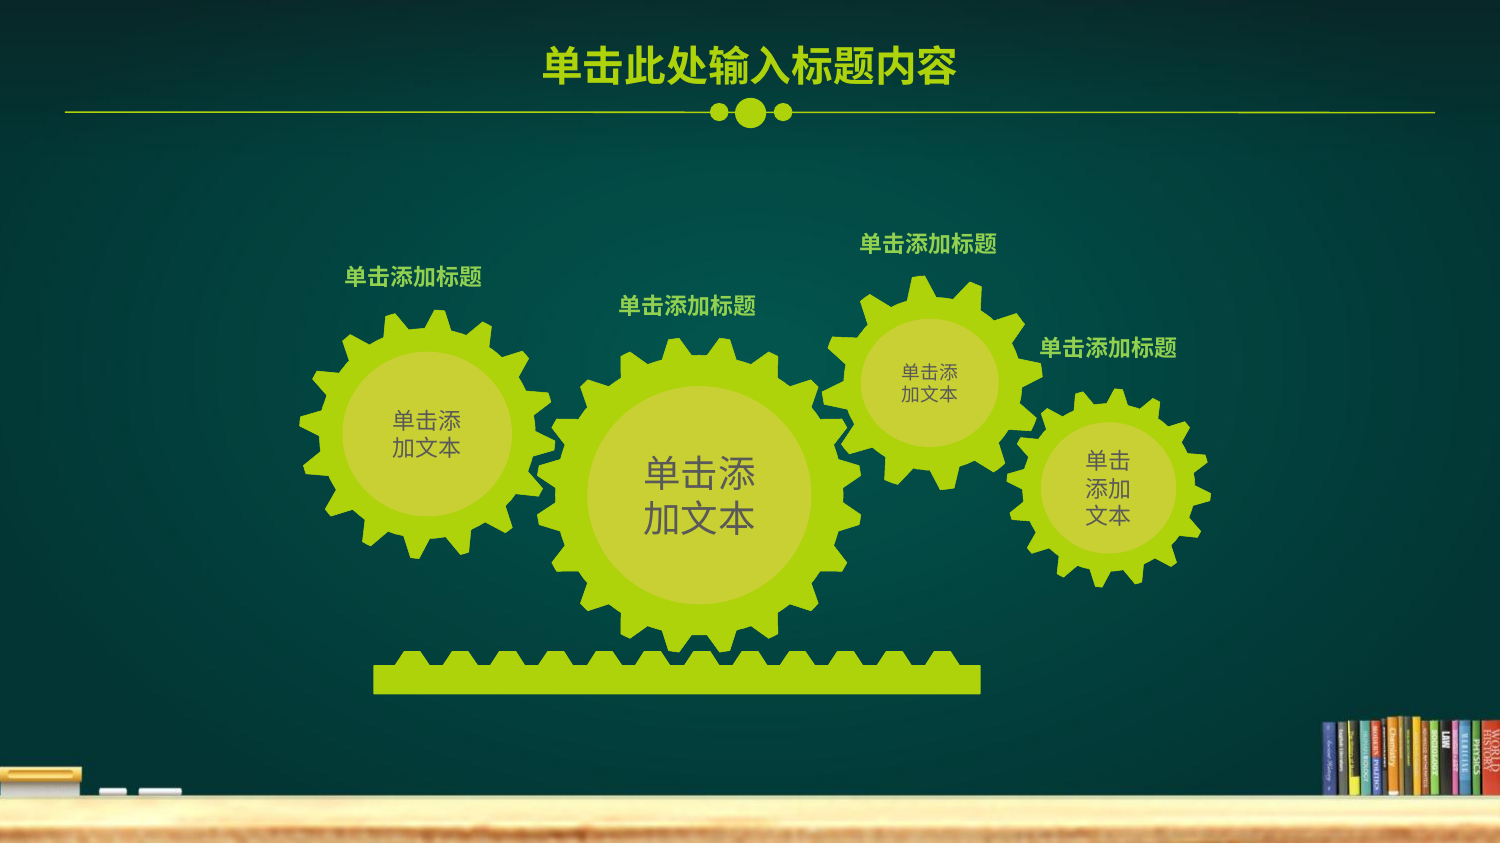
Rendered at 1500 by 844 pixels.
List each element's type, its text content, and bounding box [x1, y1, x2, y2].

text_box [537, 337, 861, 653]
text_box 单击添加标题 [1046, 327, 1202, 367]
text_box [299, 309, 556, 559]
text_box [1006, 388, 1211, 588]
text_box [374, 651, 980, 694]
text_box 单击添加标题 [822, 223, 1035, 263]
text_box 单击此处输入标题内容 [526, 32, 974, 97]
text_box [821, 275, 1043, 491]
picture [0, 0, 1500, 844]
text_box 单击添加标题 [306, 257, 520, 296]
text_box 单击添加标题 [581, 286, 795, 325]
